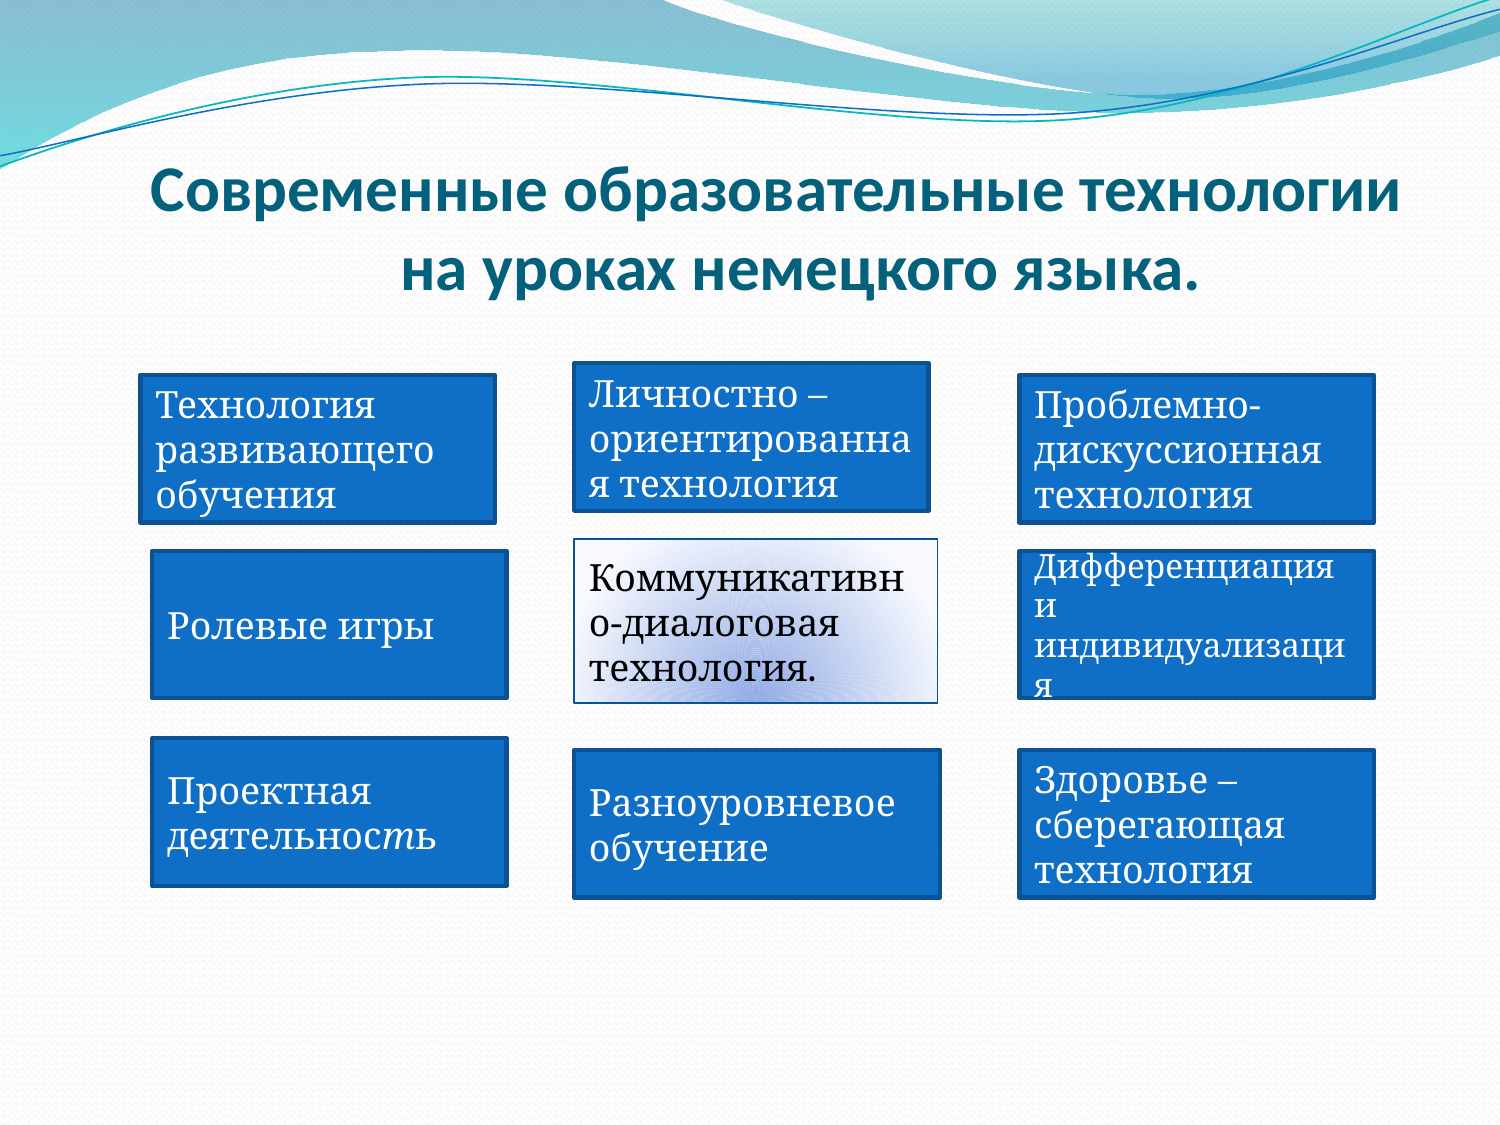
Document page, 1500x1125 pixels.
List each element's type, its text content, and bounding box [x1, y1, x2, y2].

text_box Разноуровневое обучение [572, 748, 942, 900]
text_box Дифференциация и индивидуализация [1017, 549, 1376, 700]
text_box Ролевые игры [150, 549, 509, 700]
title Современные образовательные технологии на уроках немецкого языка. [75, 115, 1425, 303]
text_box Здоровье –сберегающая технология [1017, 748, 1376, 900]
text_box Проблемно-дискуссионная технология [1017, 373, 1376, 525]
text_box Личностно –ориентированная технология [572, 361, 931, 513]
text_box Технология развивающего обучения [138, 373, 497, 525]
text_box Проектная деятельность [150, 736, 509, 888]
text_box Коммуникативно-диалоговая технология. [573, 538, 938, 704]
